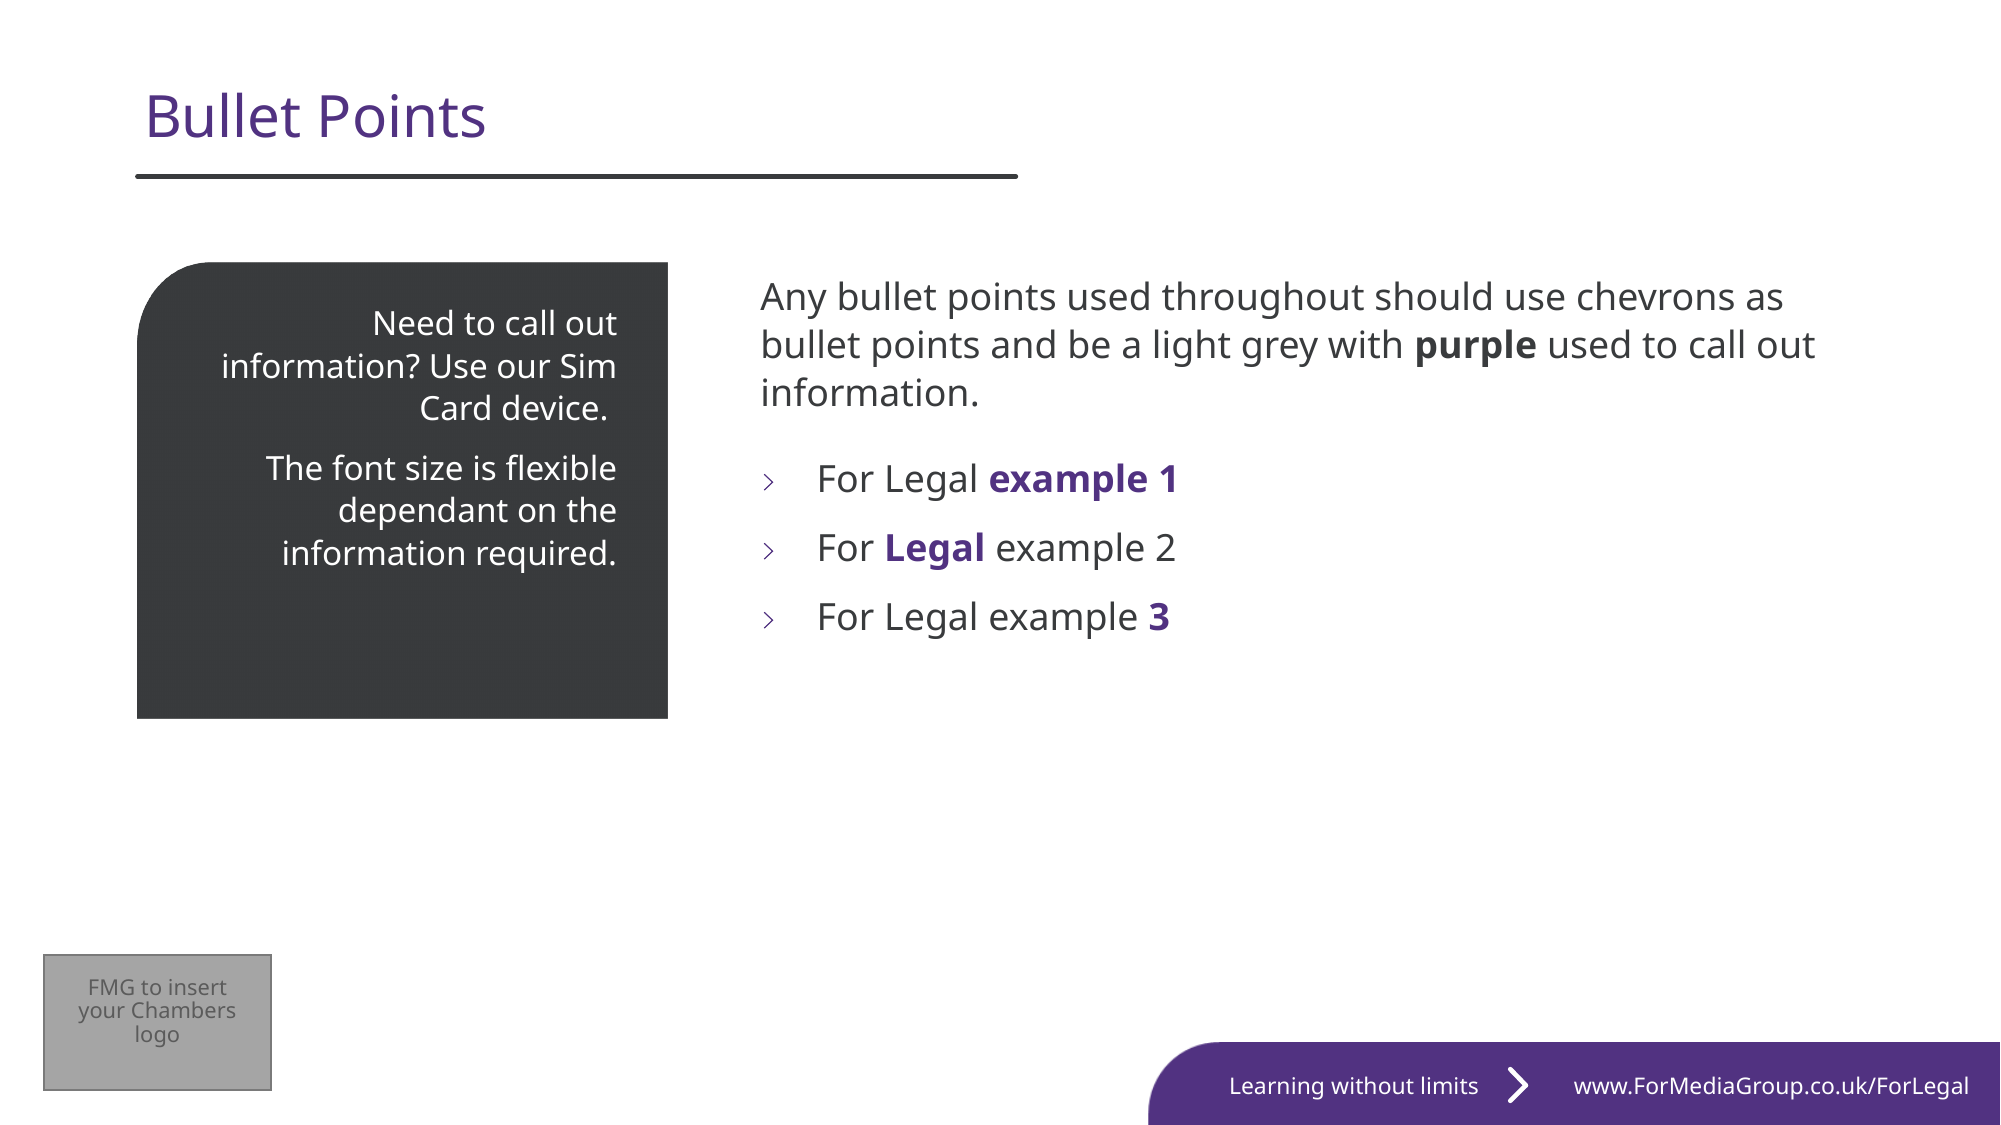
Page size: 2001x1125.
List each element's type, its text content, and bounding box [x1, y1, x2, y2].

picture [1146, 1042, 2000, 1125]
text_box [43, 954, 272, 1091]
title Bullet Points [129, 59, 1206, 177]
picture [760, 602, 777, 629]
text_box FMG to insert your Chambers logo [60, 968, 255, 1077]
list Any bullet points used throughout should use chevrons as bullet points and be a light grey with purple used to call out information. For Legal example 1 For Legal example 2 For Legal example 3 [745, 262, 1863, 977]
picture [137, 262, 668, 719]
picture [760, 464, 777, 491]
picture [760, 533, 777, 560]
